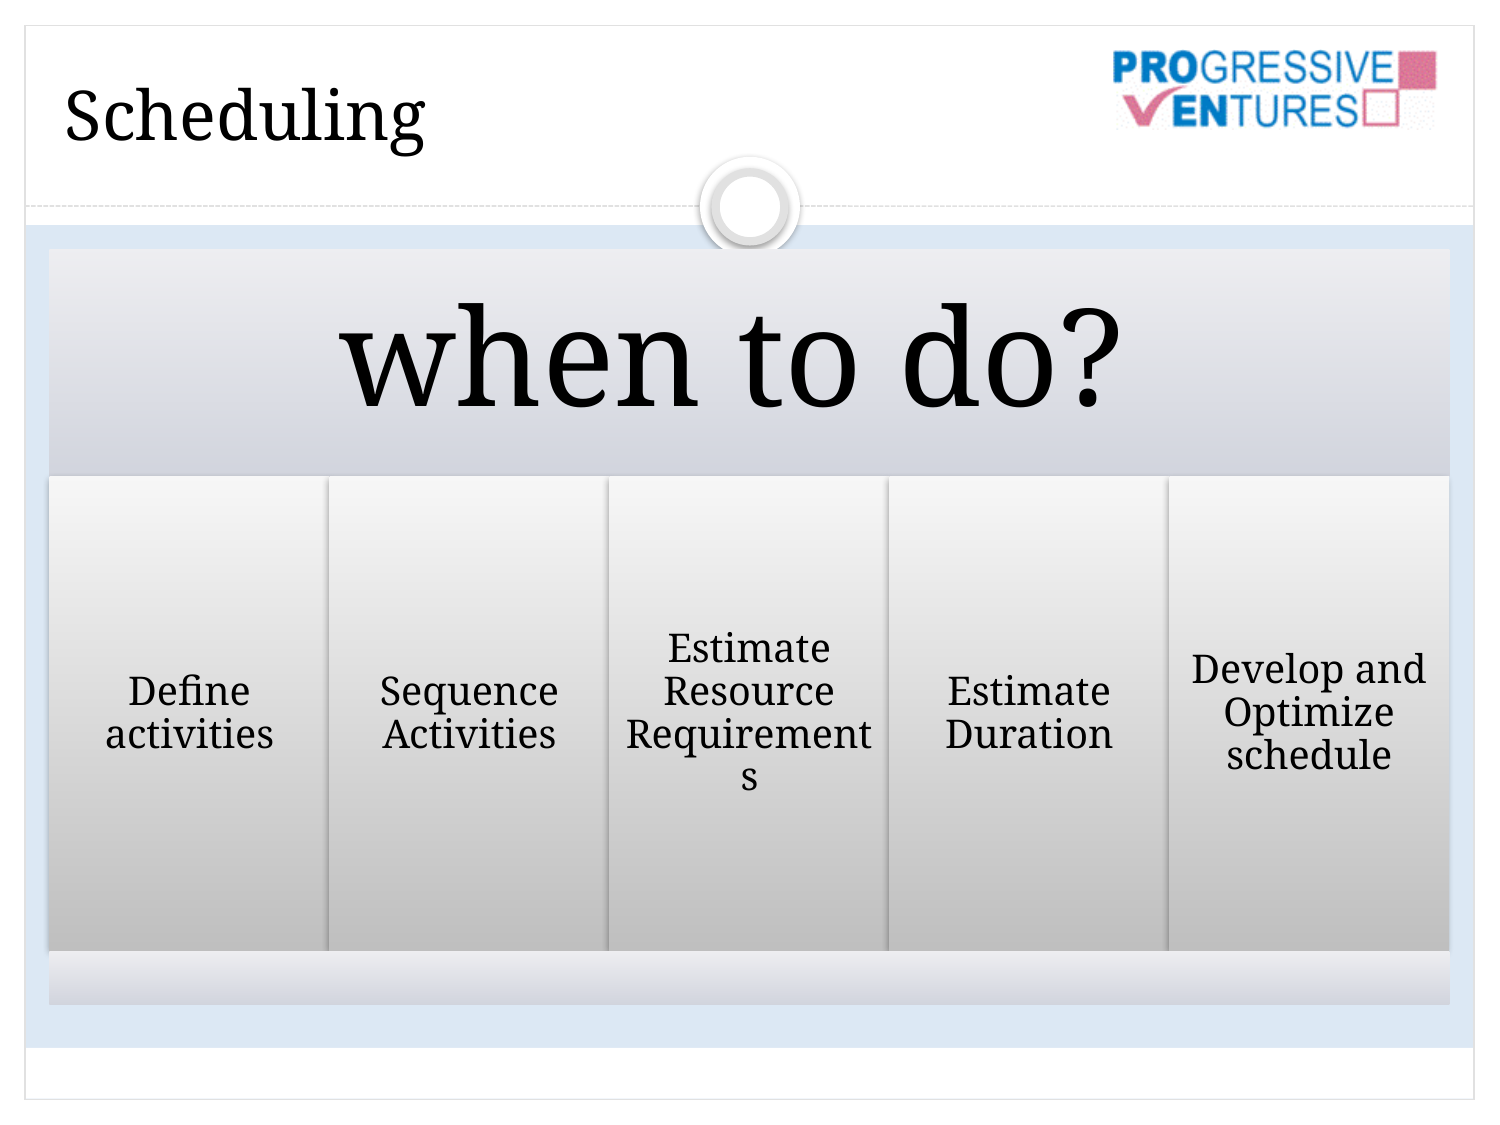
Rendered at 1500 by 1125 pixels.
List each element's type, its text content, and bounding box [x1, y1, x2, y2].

title Scheduling [49, 37, 1450, 163]
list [49, 249, 1450, 1005]
